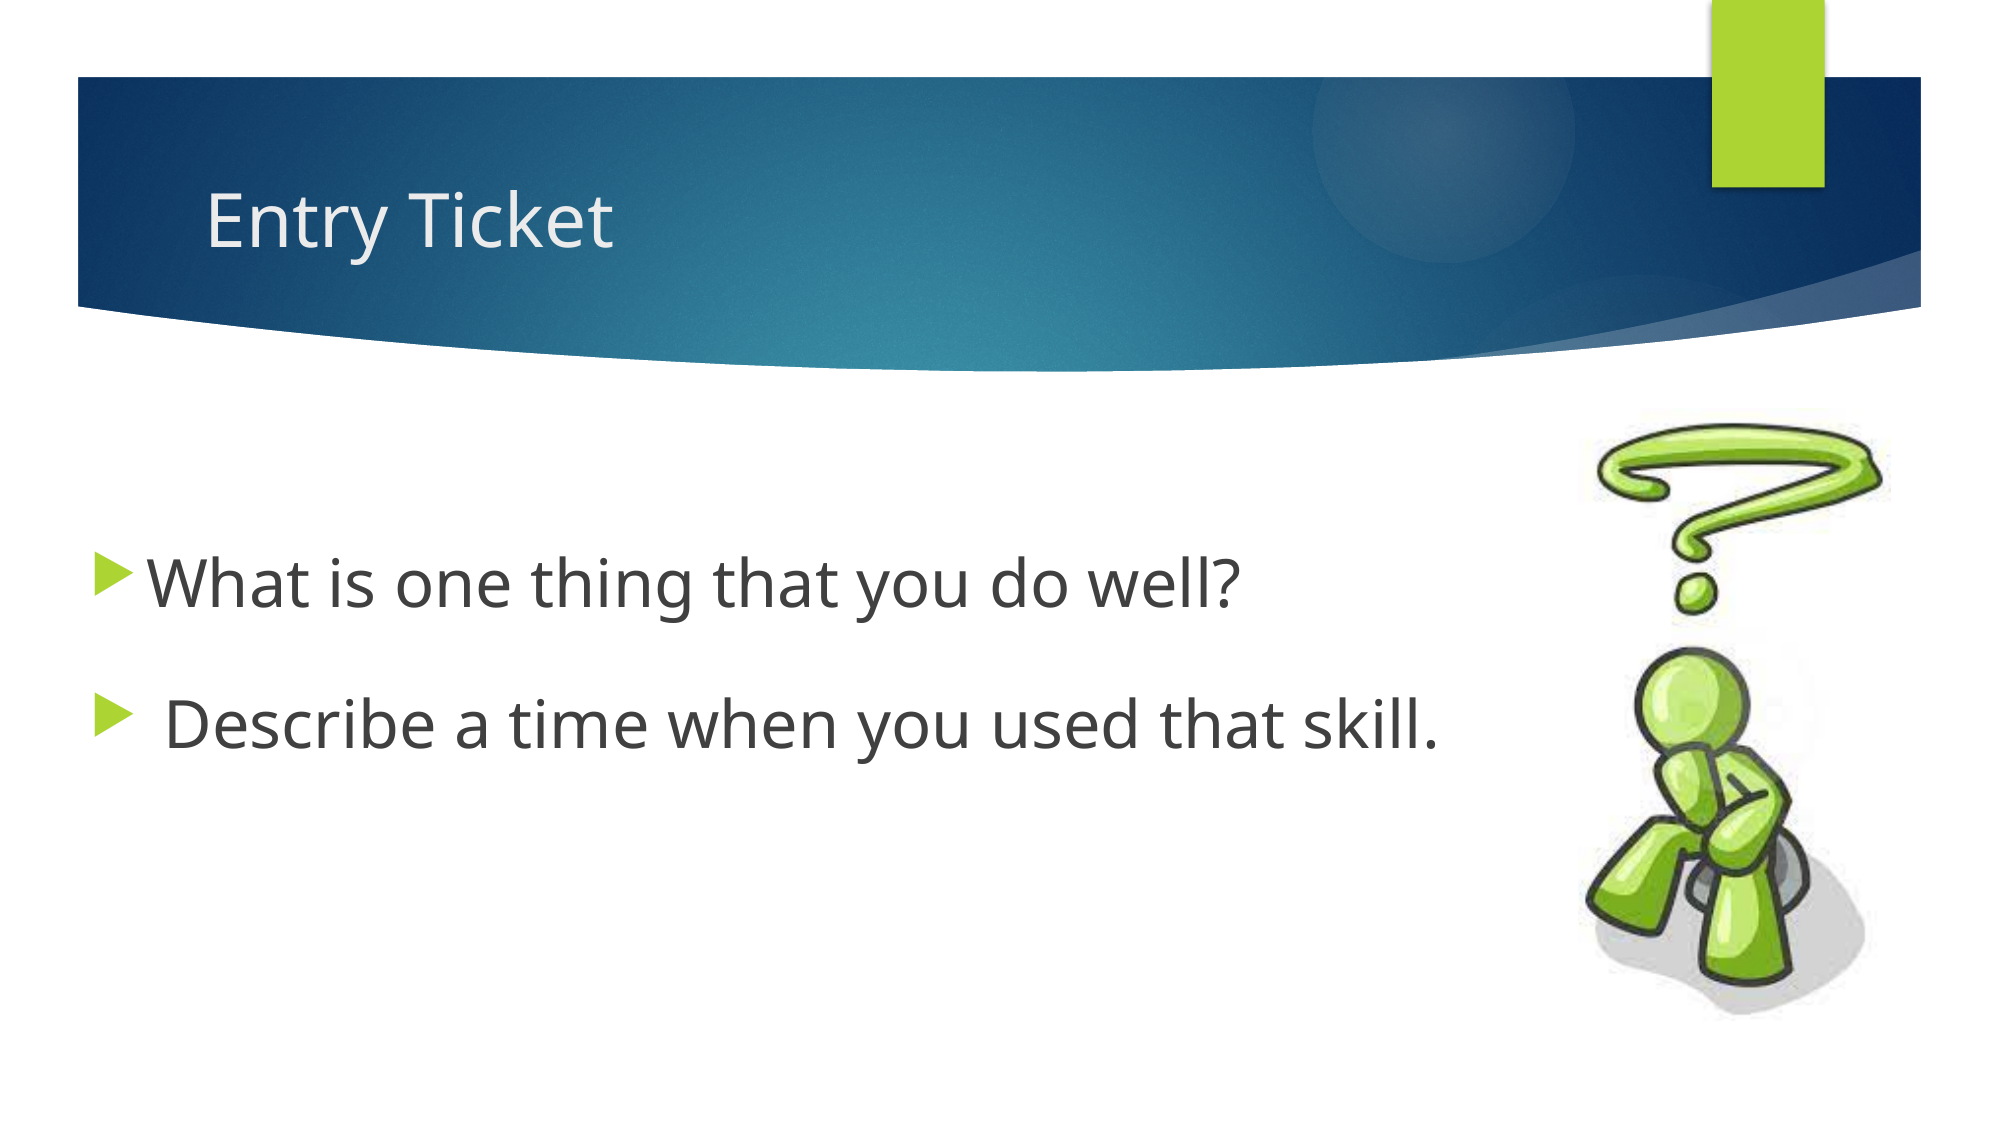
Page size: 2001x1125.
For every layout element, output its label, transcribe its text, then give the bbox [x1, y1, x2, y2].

list What is one thing that you do well? Describe a time when you used that skill. [74, 493, 1512, 1054]
picture [1577, 408, 1891, 1031]
title Entry Ticket [189, 159, 1627, 276]
